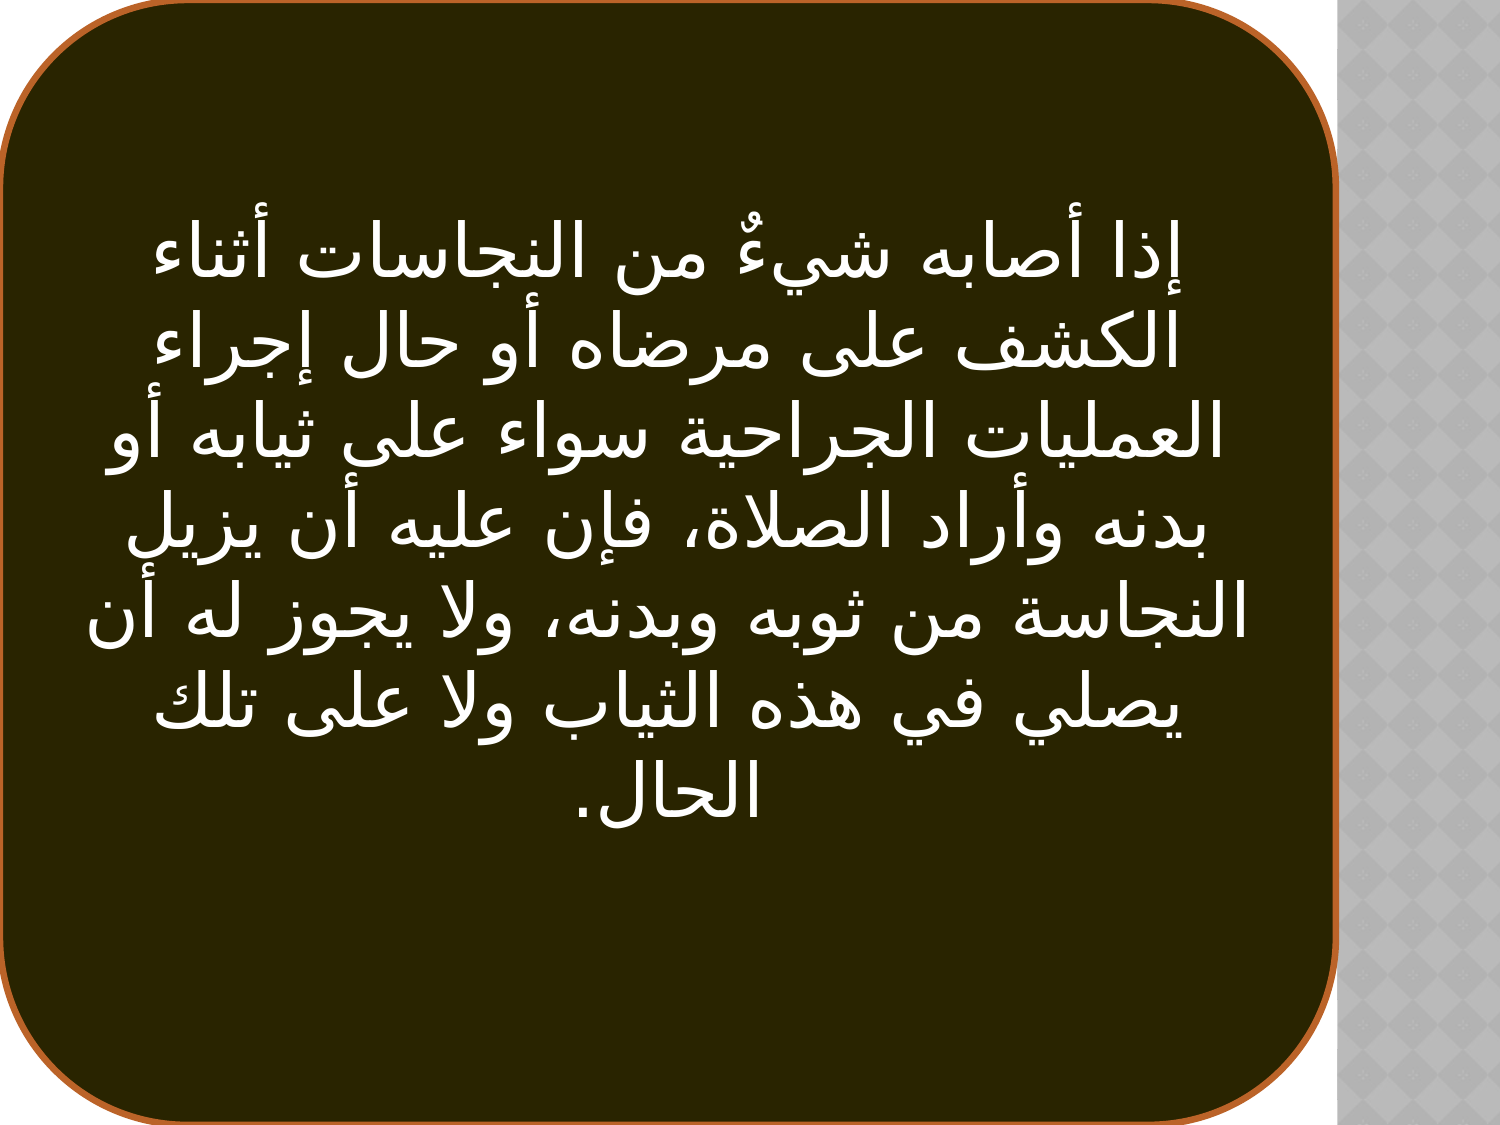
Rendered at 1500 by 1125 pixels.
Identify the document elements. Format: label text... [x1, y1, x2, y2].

text_box إذا أصابه شيءٌ من النجاسات أثناء الكشف على مرضاه أو حال إجراء العمليات الجراحية سواء على ثيابه أو بدنه وأراد الصلاة، فإن عليه أن يزيل النجاسة من ثوبه وبدنه، ولا يجوز له أن يصلي في هذه الثياب ولا على تلك الحال. [0, 0, 1340, 1125]
